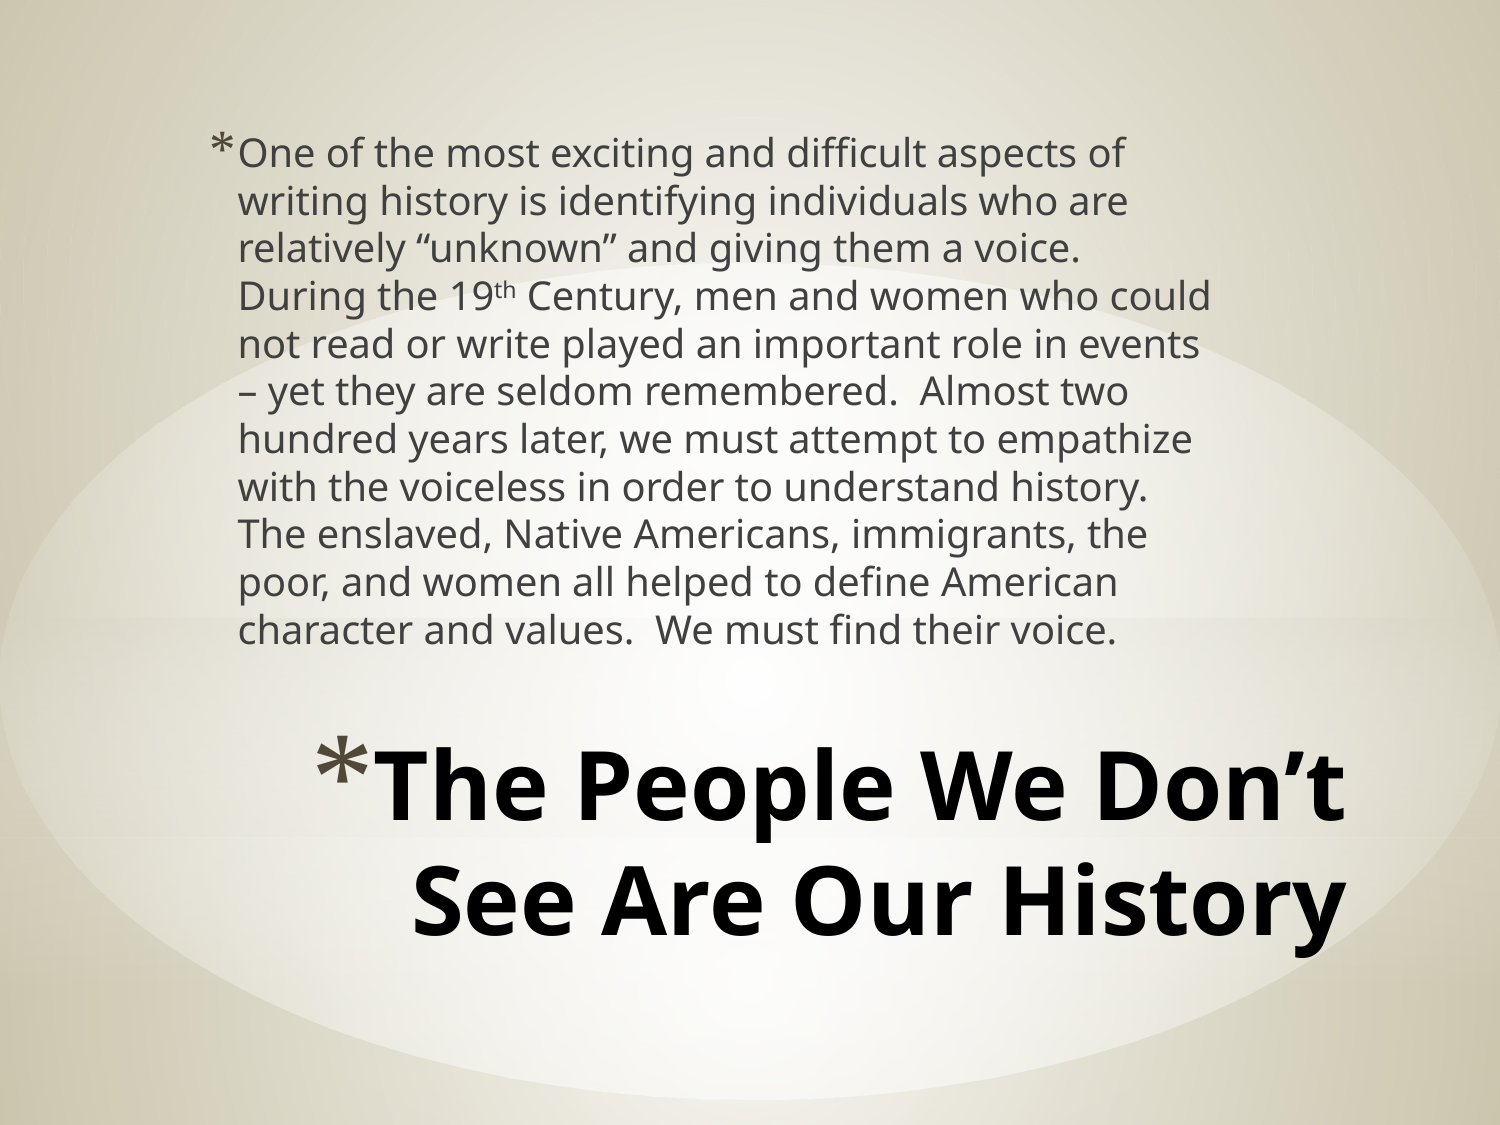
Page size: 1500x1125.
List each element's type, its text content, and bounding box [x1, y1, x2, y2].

list One of the most exciting and difficult aspects of writing history is identifying individuals who are relatively “unknown” and giving them a voice. During the 19th Century, men and women who could not read or write played an important role in events – yet they are seldom remembered. Almost two hundred years later, we must attempt to empathize with the voiceless in order to understand history. The enslaved, Native Americans, immigrants, the poor, and women all helped to define American character and values. We must find their voice. [187, 120, 1238, 690]
title The People We Don’t See Are Our History [294, 717, 1363, 905]
